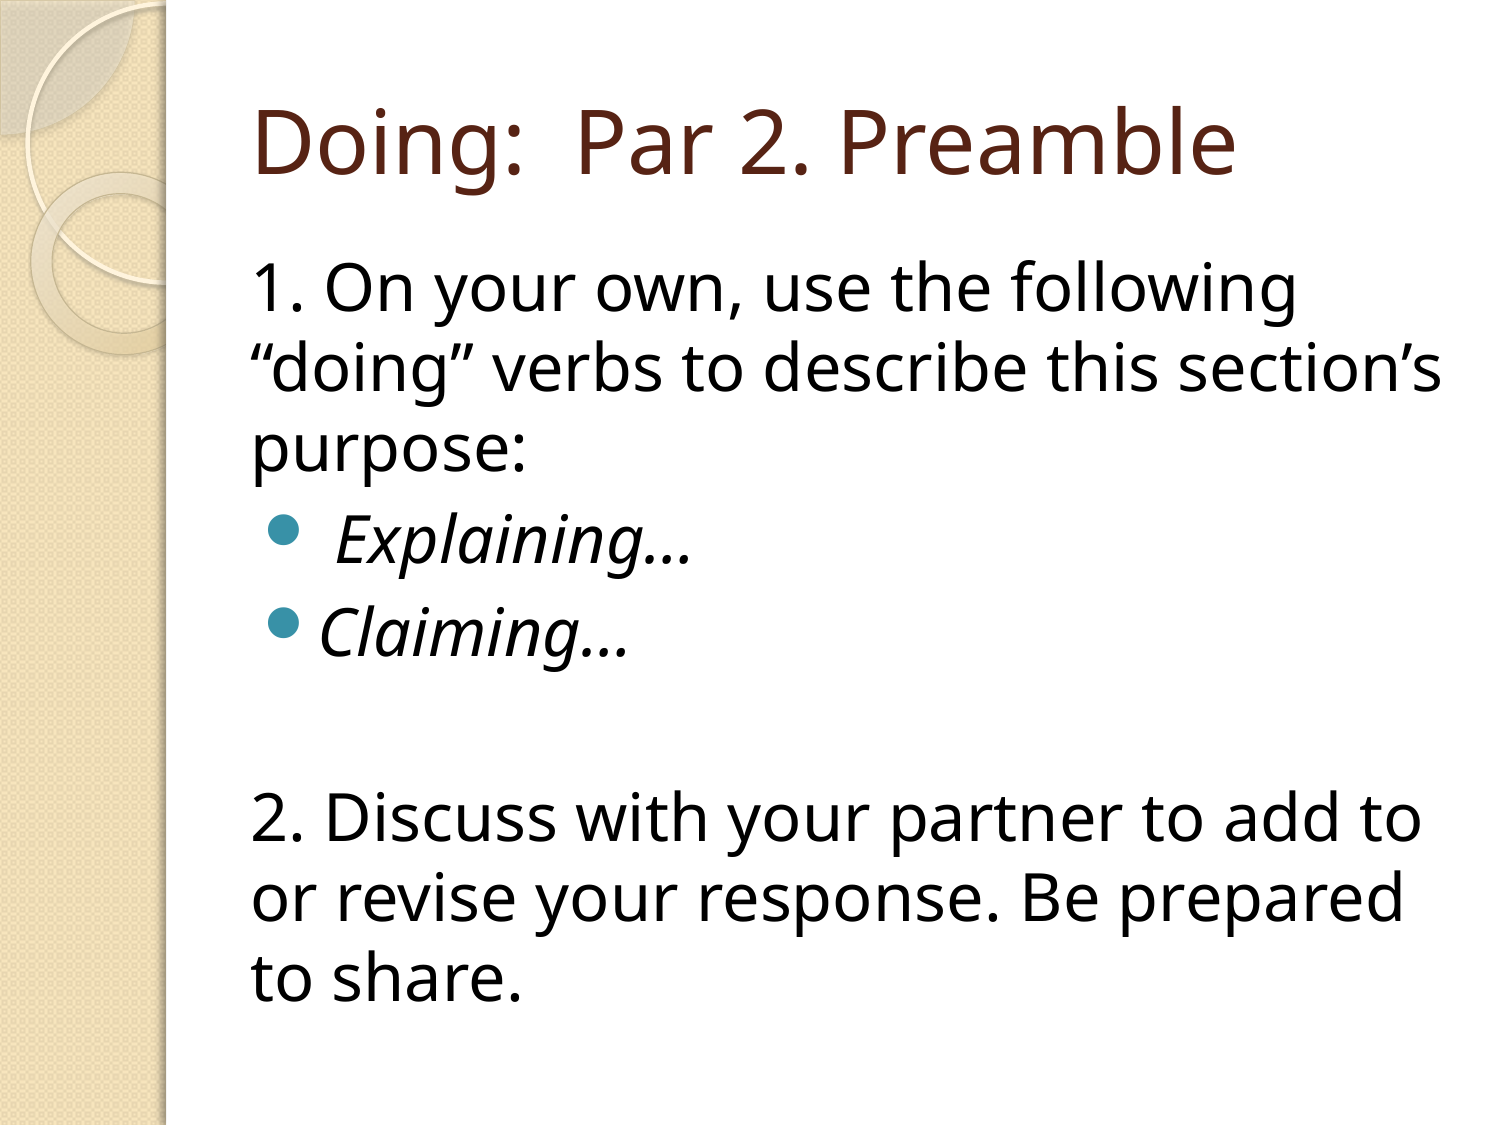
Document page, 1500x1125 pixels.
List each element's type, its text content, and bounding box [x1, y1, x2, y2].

title Doing: Par 2. Preamble [235, 45, 1466, 233]
list 1. On your own, use the following “doing” verbs to describe this section’s purpose: Explaining… Claiming… 2. Discuss with your partner to add to or revise your response. Be prepared to share. [235, 237, 1466, 1025]
